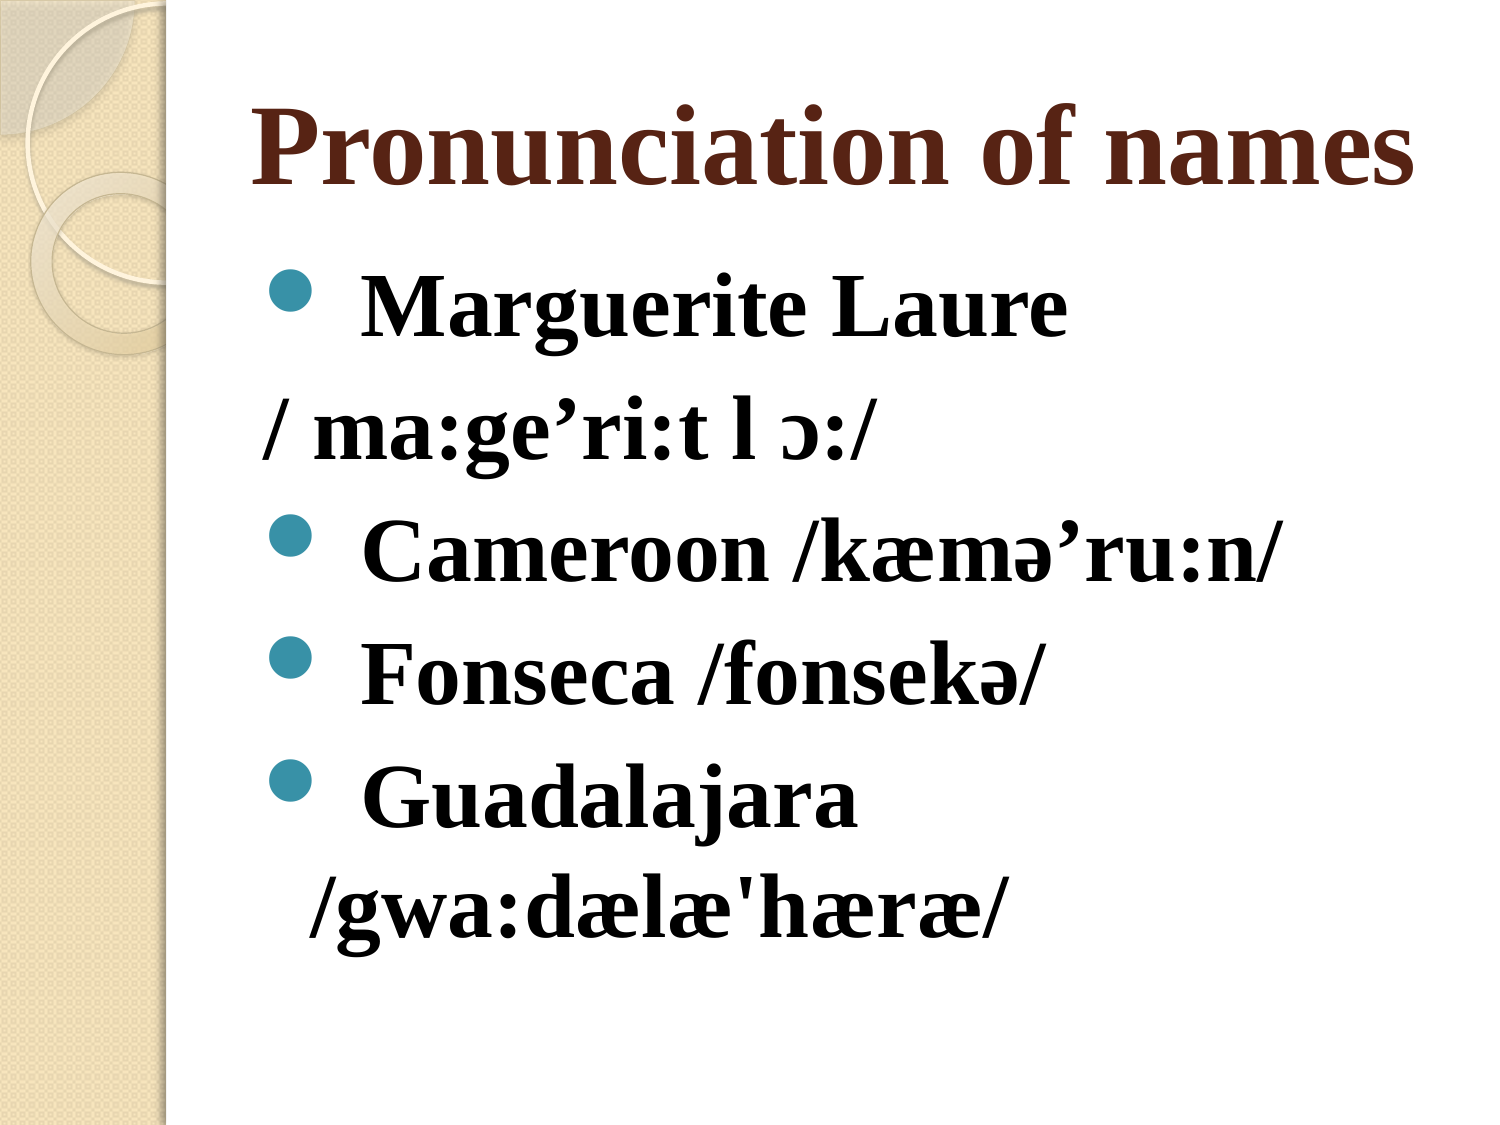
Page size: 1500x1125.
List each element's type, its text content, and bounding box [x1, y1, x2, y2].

title Pronunciation of names [235, 45, 1466, 233]
list Marguerite Laure / ma:ge’ri:t l ɔ:/ Cameroon /kæmə’ru:n/ Fonseca /fonsekə/ Guadalajara /gwa:dælæ'hæræ/ [235, 237, 1466, 1025]
